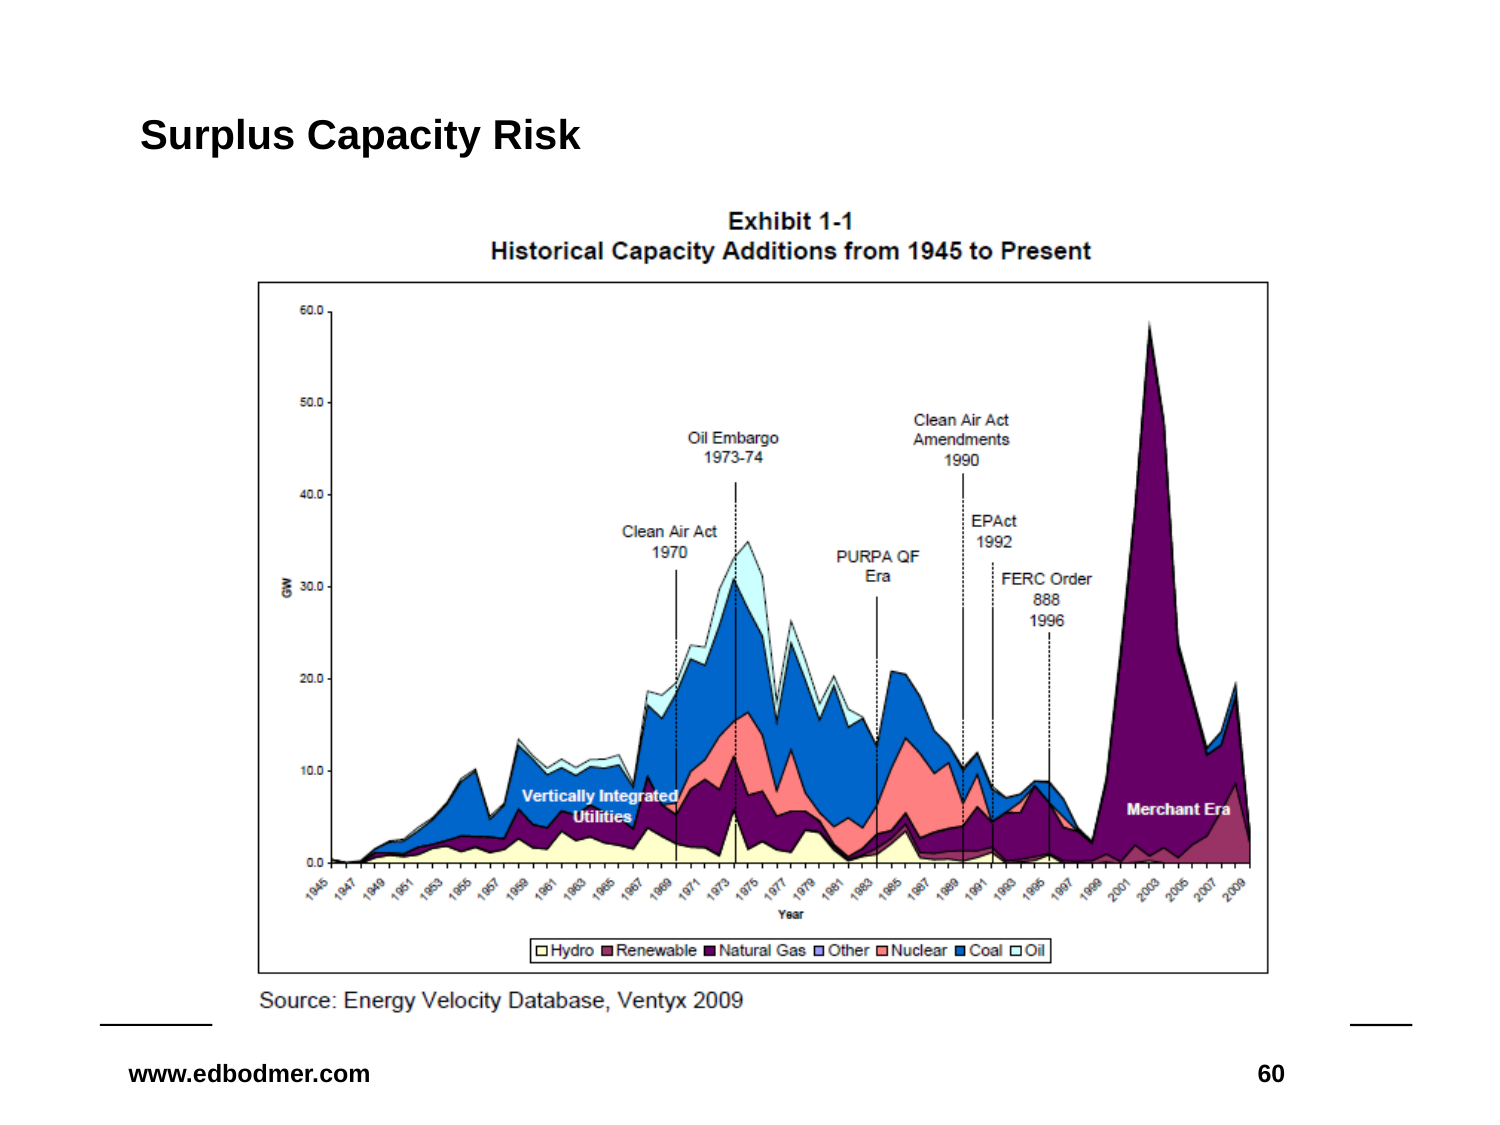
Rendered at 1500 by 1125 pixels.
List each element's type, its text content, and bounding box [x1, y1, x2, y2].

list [212, 172, 1351, 1031]
title Surplus Capacity Risk [125, 99, 1288, 225]
